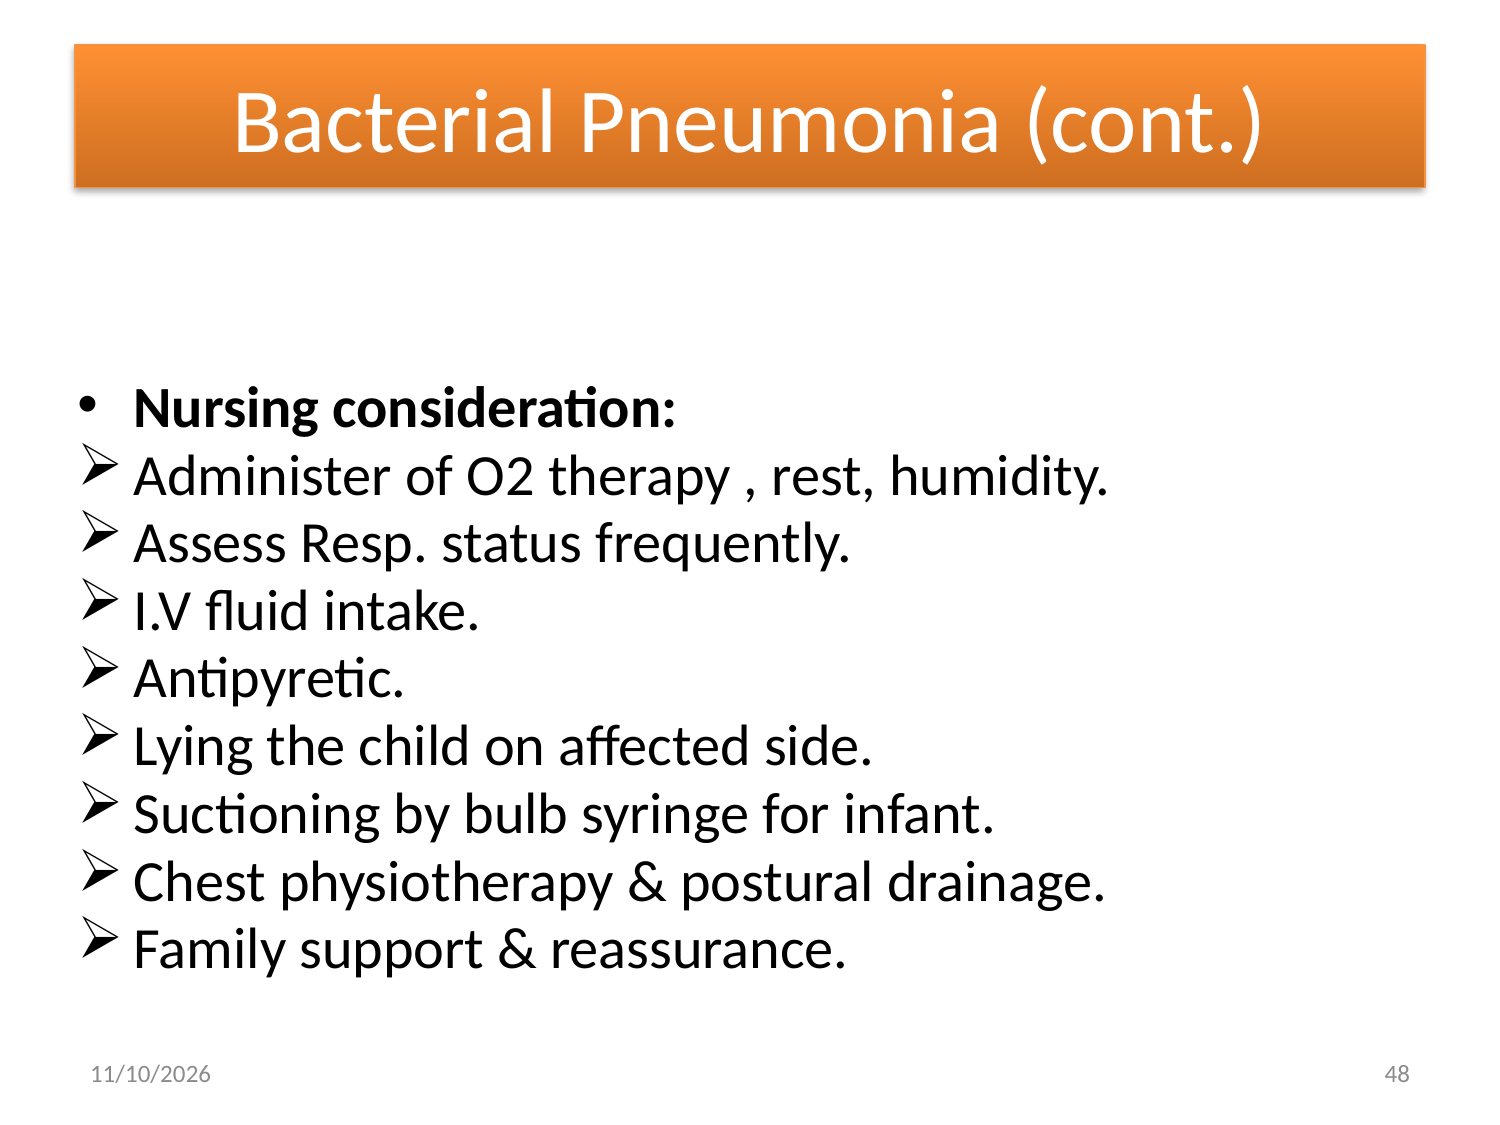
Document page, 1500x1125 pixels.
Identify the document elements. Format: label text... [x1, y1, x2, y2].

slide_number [75, 1050, 425, 1103]
slide_number 48 [1074, 1042, 1425, 1103]
title Bacterial Pneumonia (cont.) [74, 44, 1426, 188]
list Nursing consideration: Administer of O2 therapy , rest, humidity. Assess Resp. status frequently. I.V fluid intake. Antipyretic. Lying the child on affected side. Suctioning by bulb syringe for infant. Chest physiotherapy & postural drainage. Family support & reassurance. [62, 375, 1338, 1050]
